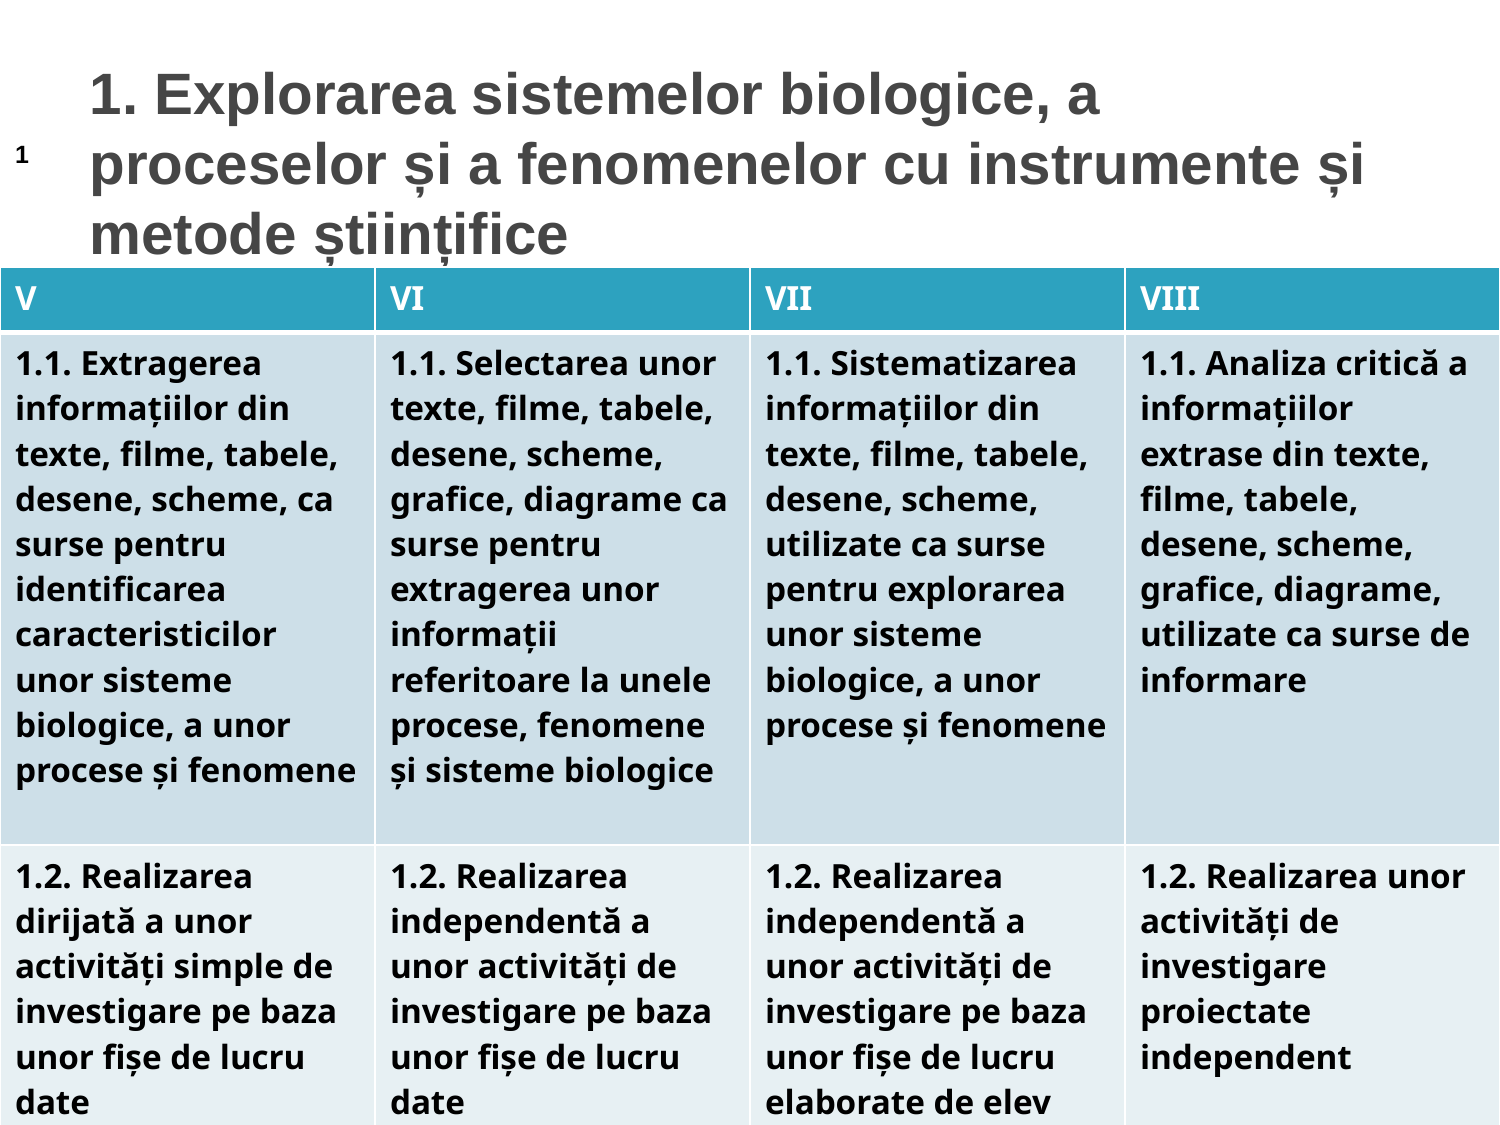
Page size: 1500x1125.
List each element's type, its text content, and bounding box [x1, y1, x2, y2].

text_box 1 [0, 131, 1500, 266]
table_cell 1.2. Realizarea unor activități de investigare proiectate independent [1126, 846, 1499, 1125]
table_cell 1.1. Extragerea informațiilor din texte, filme, tabele, desene, scheme, ca surse pentru identificarea caracteristicilor unor sisteme biologice, a unor procese și fenomene [1, 335, 374, 844]
table_header VIII [1126, 268, 1499, 330]
table_cell 1.1. Analiza critică a informațiilor extrase din texte, filme, tabele, desene, scheme, grafice, diagrame, utilizate ca surse de informare [1126, 335, 1499, 844]
table_cell 1.2. Realizarea independentă a unor activități de investigare pe baza unor fișe de lucru date [376, 846, 749, 1125]
table_cell 1.2. Realizarea dirijată a unor activități simple de investigare pe baza unor fișe de lucru date [1, 846, 374, 1125]
table_cell 1.1. Sistematizarea informațiilor din texte, filme, tabele, desene, scheme, utilizate ca surse pentru explorarea unor sisteme biologice, a unor procese și fenomene [751, 335, 1124, 844]
table_header VI [376, 268, 749, 330]
title 1. Explorarea sistemelor biologice, a proceselor și a fenomenelor cu instrumente și metode științifice [75, 90, 1425, 233]
table_cell 1.2. Realizarea independentă a unor activități de investigare pe baza unor fișe de lucru elaborate de elev [751, 846, 1124, 1125]
table_header V [1, 268, 374, 330]
table_cell 1.1. Selectarea unor texte, filme, tabele, desene, scheme, grafice, diagrame ca surse pentru extragerea unor informații referitoare la unele procese, fenomene și sisteme biologice [376, 335, 749, 844]
table_header VII [751, 268, 1124, 330]
